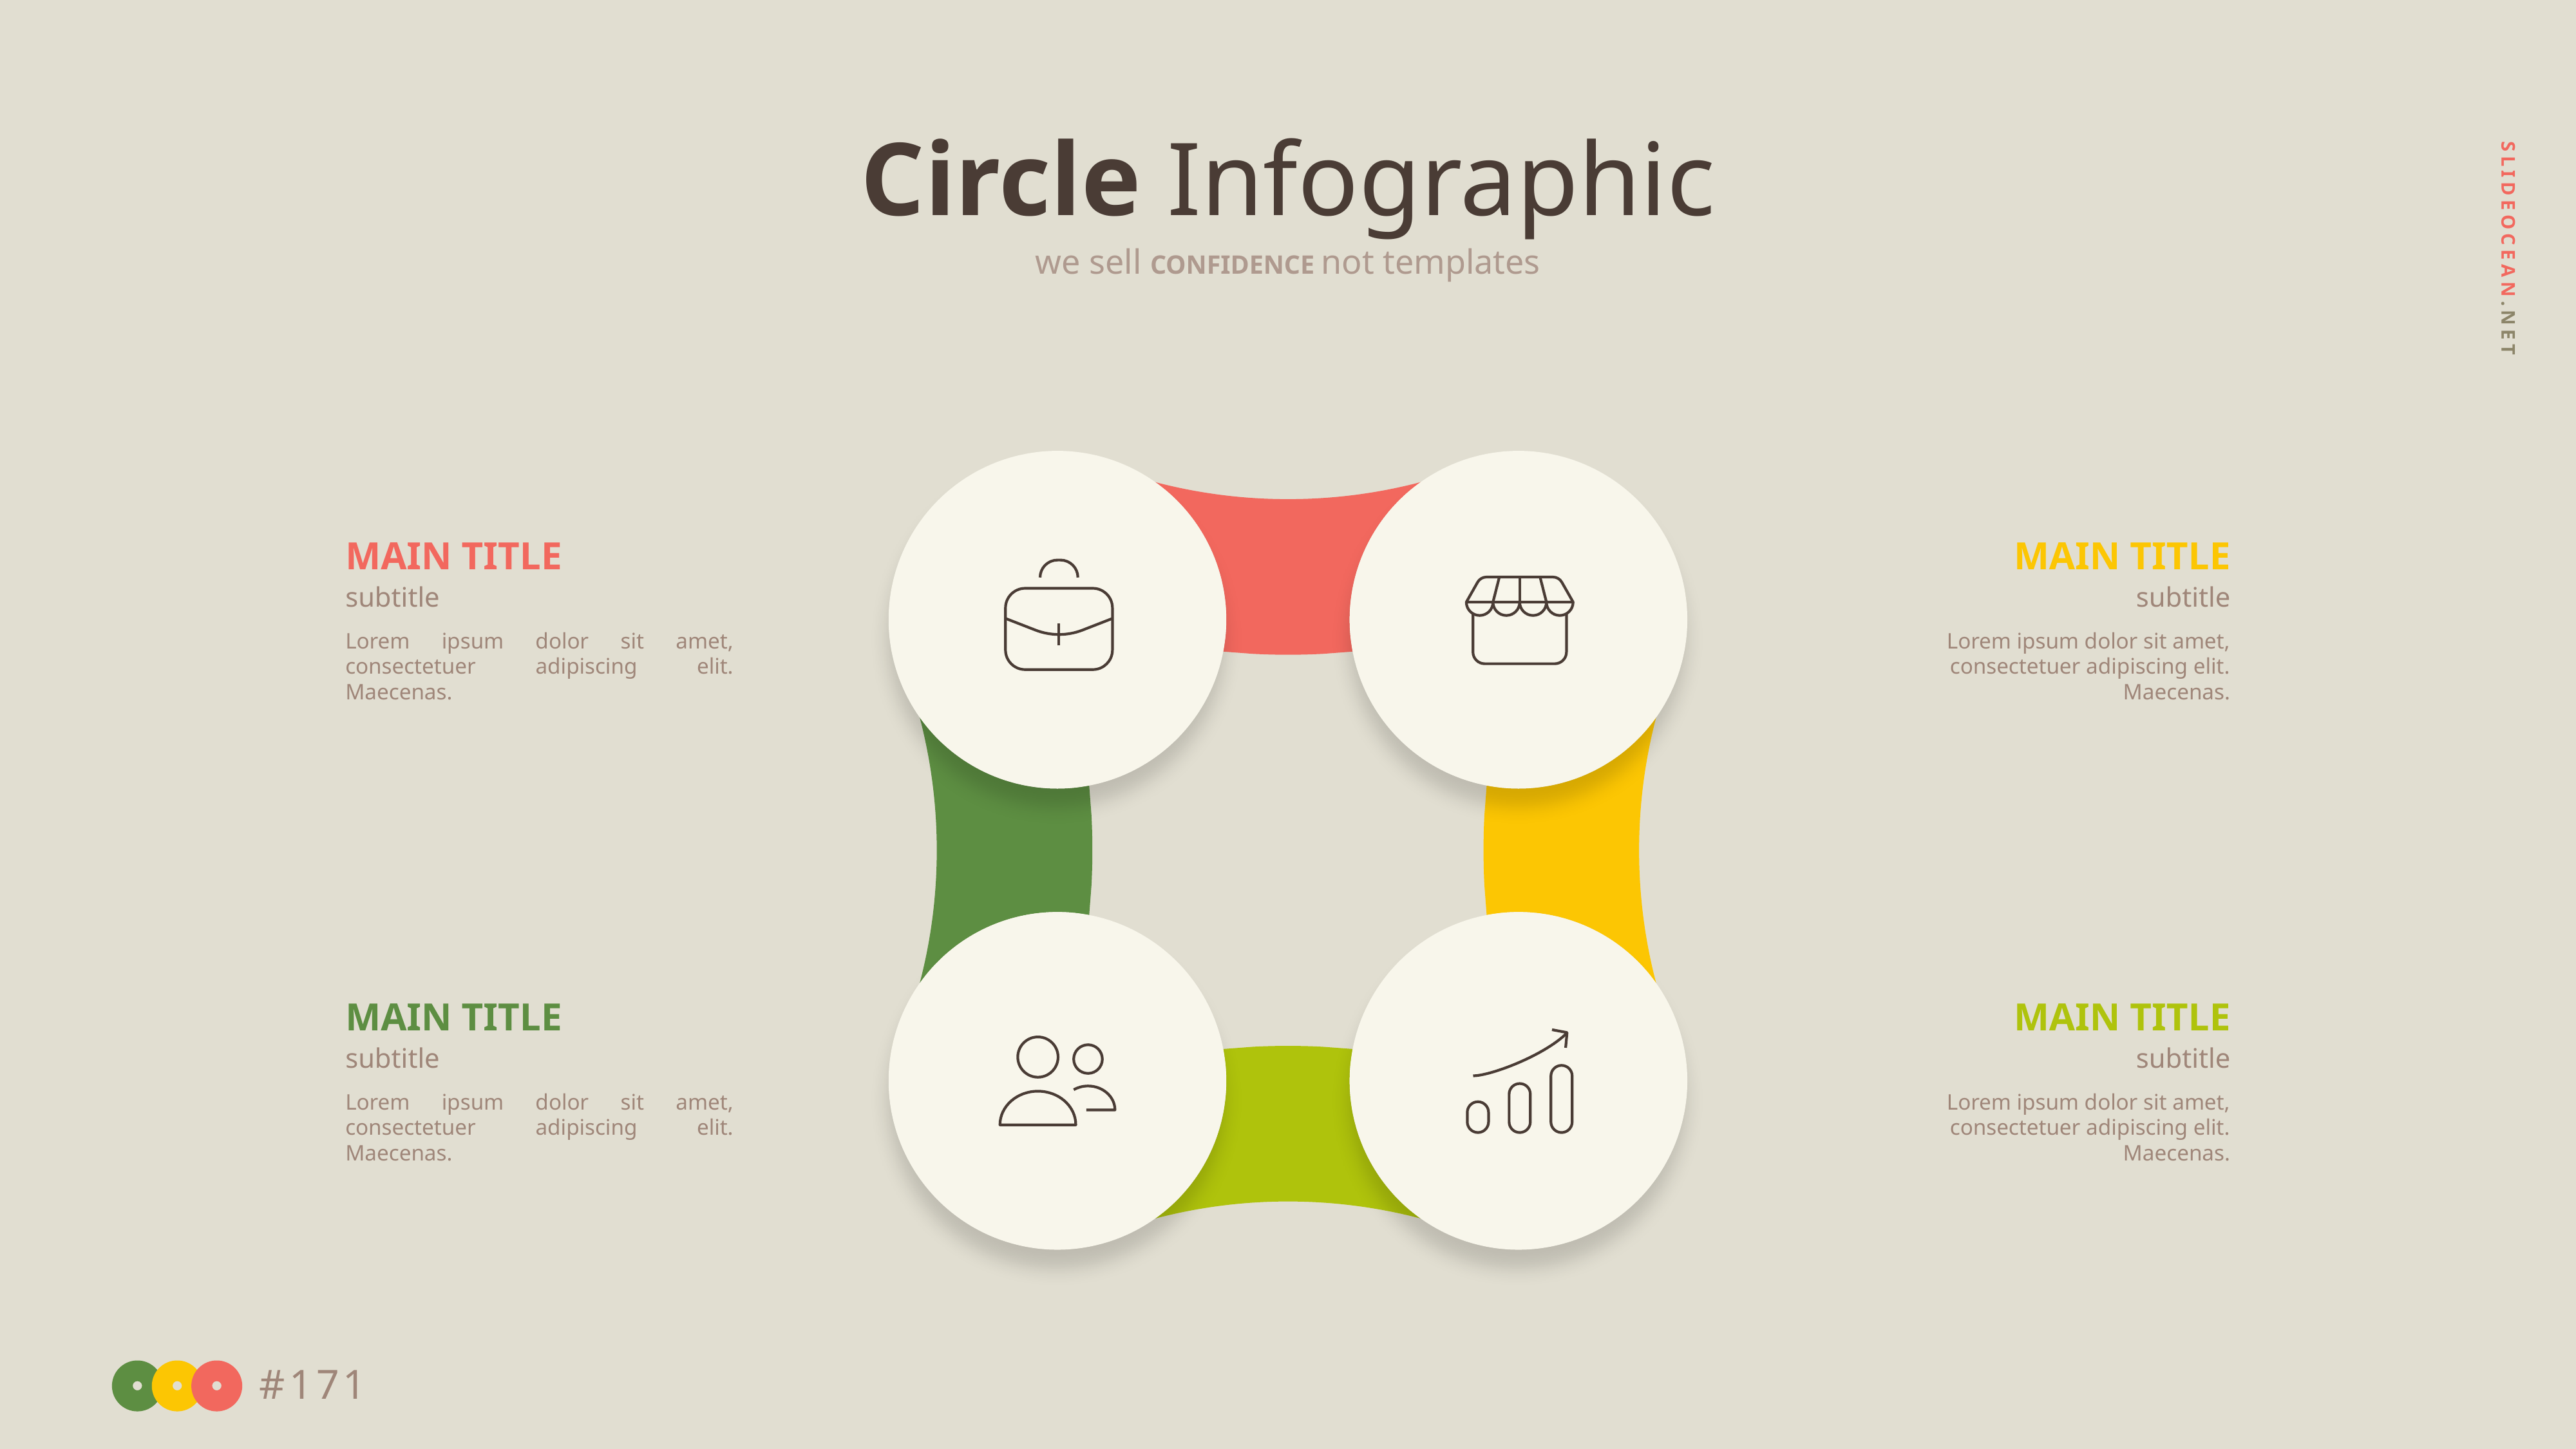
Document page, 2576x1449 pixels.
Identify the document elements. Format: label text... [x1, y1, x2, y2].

text_box [1509, 1083, 1531, 1133]
text_box [1197, 1045, 1379, 1211]
text_box [1473, 1029, 1567, 1076]
text_box [1467, 1101, 1489, 1133]
text_box [1074, 1086, 1115, 1110]
text_box we sell CONFIDENCE not templates [1026, 241, 1550, 285]
text_box [1040, 560, 1078, 578]
text_box [887, 911, 1227, 1251]
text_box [1832, 988, 2240, 1146]
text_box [1832, 527, 2240, 685]
text_box #171 [259, 1359, 405, 1408]
text_box [999, 1091, 1076, 1125]
text_box [1349, 450, 1689, 790]
text_box [1482, 759, 1657, 981]
text_box [1005, 588, 1113, 670]
text_box [1466, 577, 1573, 664]
text_box Circle Infographic [851, 110, 1725, 241]
text_box [1018, 1037, 1058, 1077]
text_box [1157, 481, 1419, 656]
text_box [1349, 911, 1689, 1251]
text_box [1551, 1065, 1573, 1133]
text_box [336, 527, 744, 685]
text_box [918, 762, 1094, 982]
text_box [1074, 1045, 1103, 1074]
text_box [336, 988, 744, 1146]
text_box [887, 450, 1227, 790]
